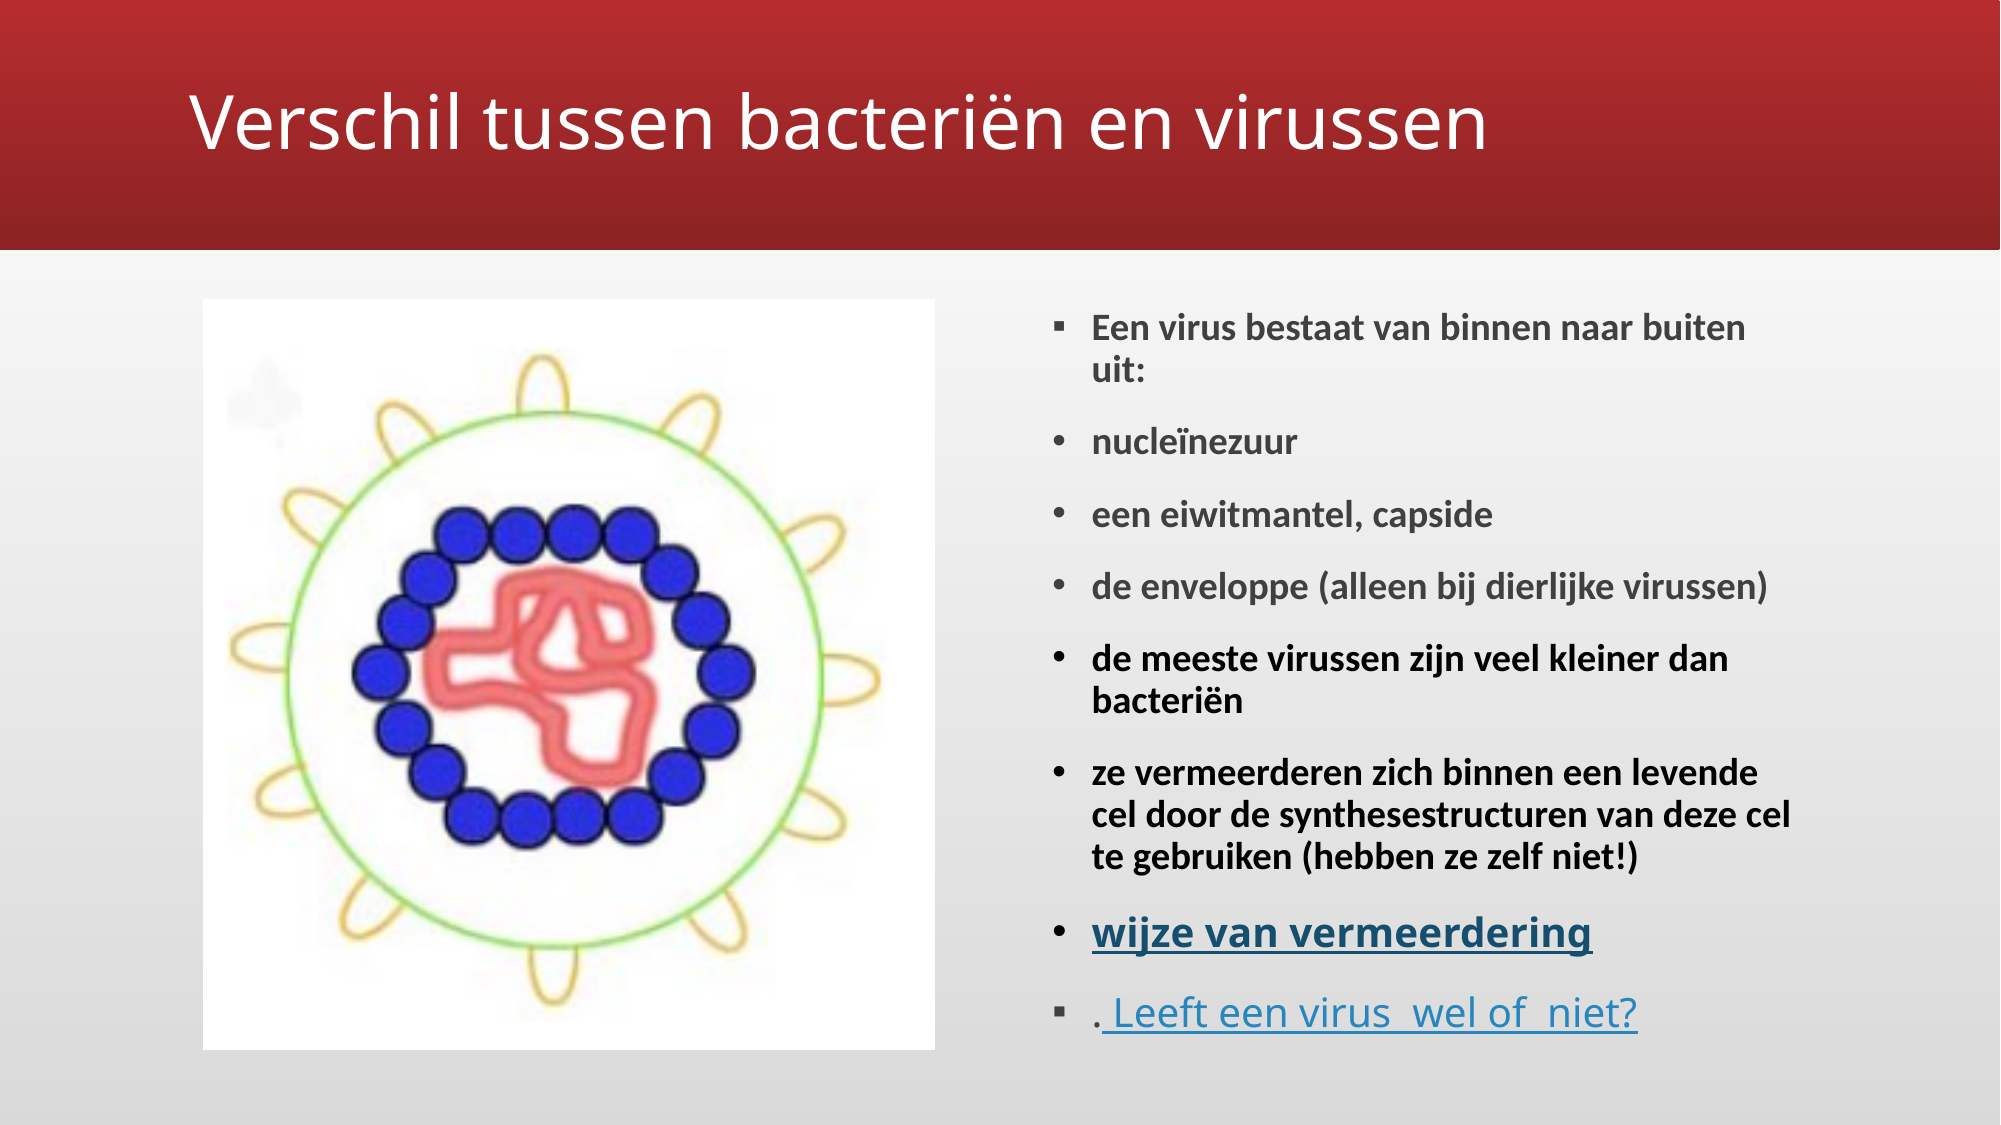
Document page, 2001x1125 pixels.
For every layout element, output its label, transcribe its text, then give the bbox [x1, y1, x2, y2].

list Een virus bestaat van binnen naar buiten uit: nucleïnezuur een eiwitmantel, capside de enveloppe (alleen bij dierlijke virussen) de meeste virussen zijn veel kleiner dan bacteriën ze vermeerderen zich binnen een levende cel door de synthesestructuren van deze cel te gebruiken (hebben ze zelf niet!) wijze van vermeerdering . Leeft een virus wel of niet? [1037, 299, 1825, 1050]
picture [203, 299, 935, 1050]
title Verschil tussen bacteriën en virussen [174, 16, 1825, 234]
